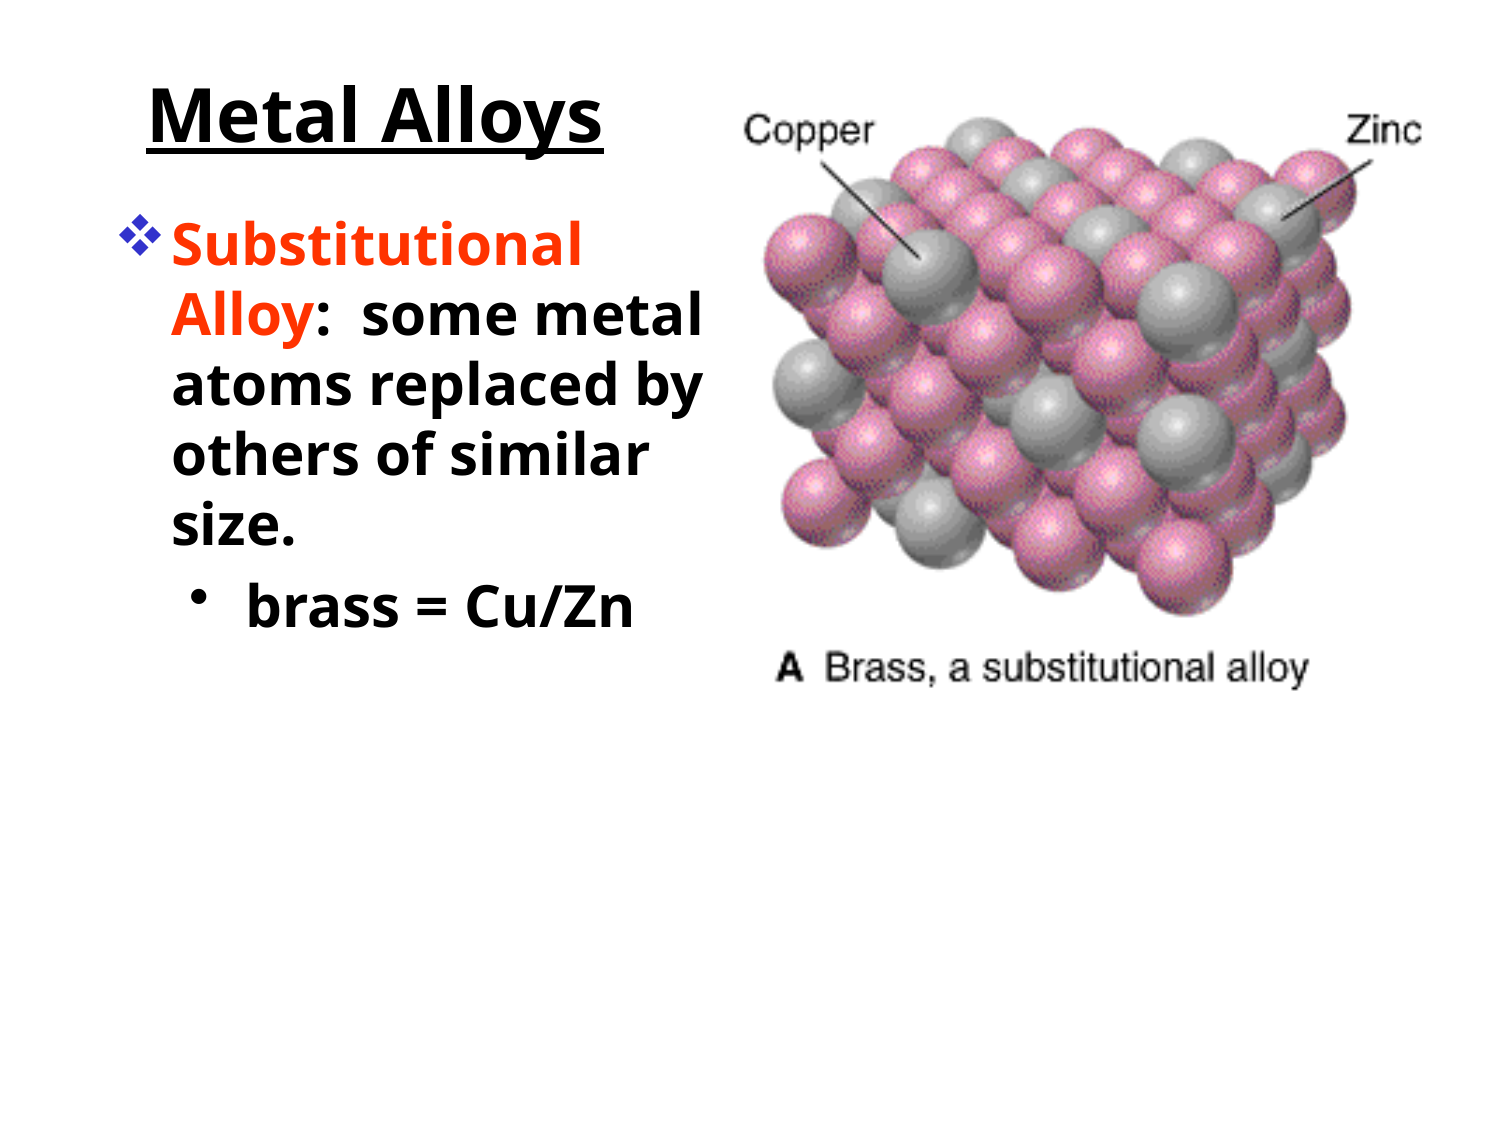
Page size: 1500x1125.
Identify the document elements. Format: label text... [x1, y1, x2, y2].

list Substitutional Alloy: some metal atoms replaced by others of similar size. brass = Cu/Zn [99, 199, 726, 876]
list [737, 62, 1451, 717]
title Metal Alloys [49, 49, 701, 176]
